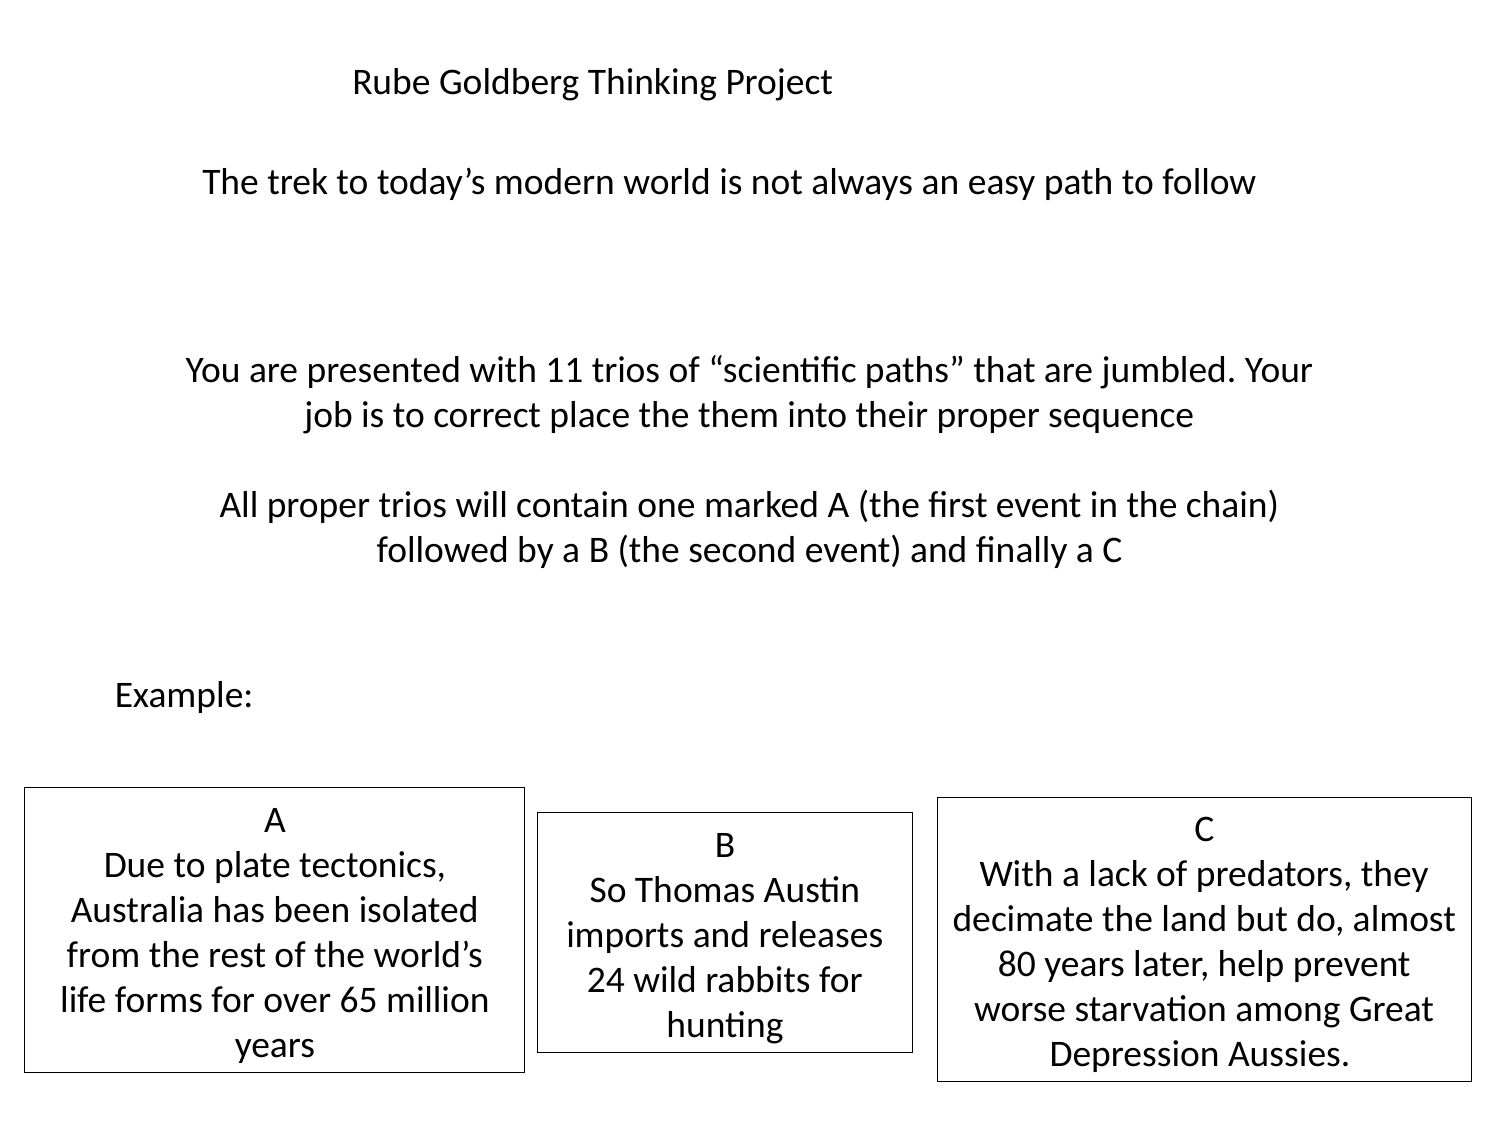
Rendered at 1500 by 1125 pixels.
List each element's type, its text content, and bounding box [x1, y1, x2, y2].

text_box C With a lack of predators, they decimate the land but do, almost 80 years later, help prevent worse starvation among Great Depression Aussies. [937, 797, 1472, 1082]
text_box B So Thomas Austin imports and releases 24 wild rabbits for hunting [537, 812, 913, 1053]
text_box A Due to plate tectonics, Australia has been isolated from the rest of the world’s life forms for over 65 million years [24, 787, 525, 1073]
text_box The trek to today’s modern world is not always an easy path to follow [187, 149, 1363, 210]
text_box You are presented with 11 trios of “scientific paths” that are jumbled. Your job is to correct place the them into their proper sequence All proper trios will contain one marked A (the first event in the chain) followed by a B (the second event) and finally a C [149, 337, 1350, 578]
text_box Example: [99, 662, 575, 723]
text_box Rube Goldberg Thinking Project [337, 49, 1188, 110]
